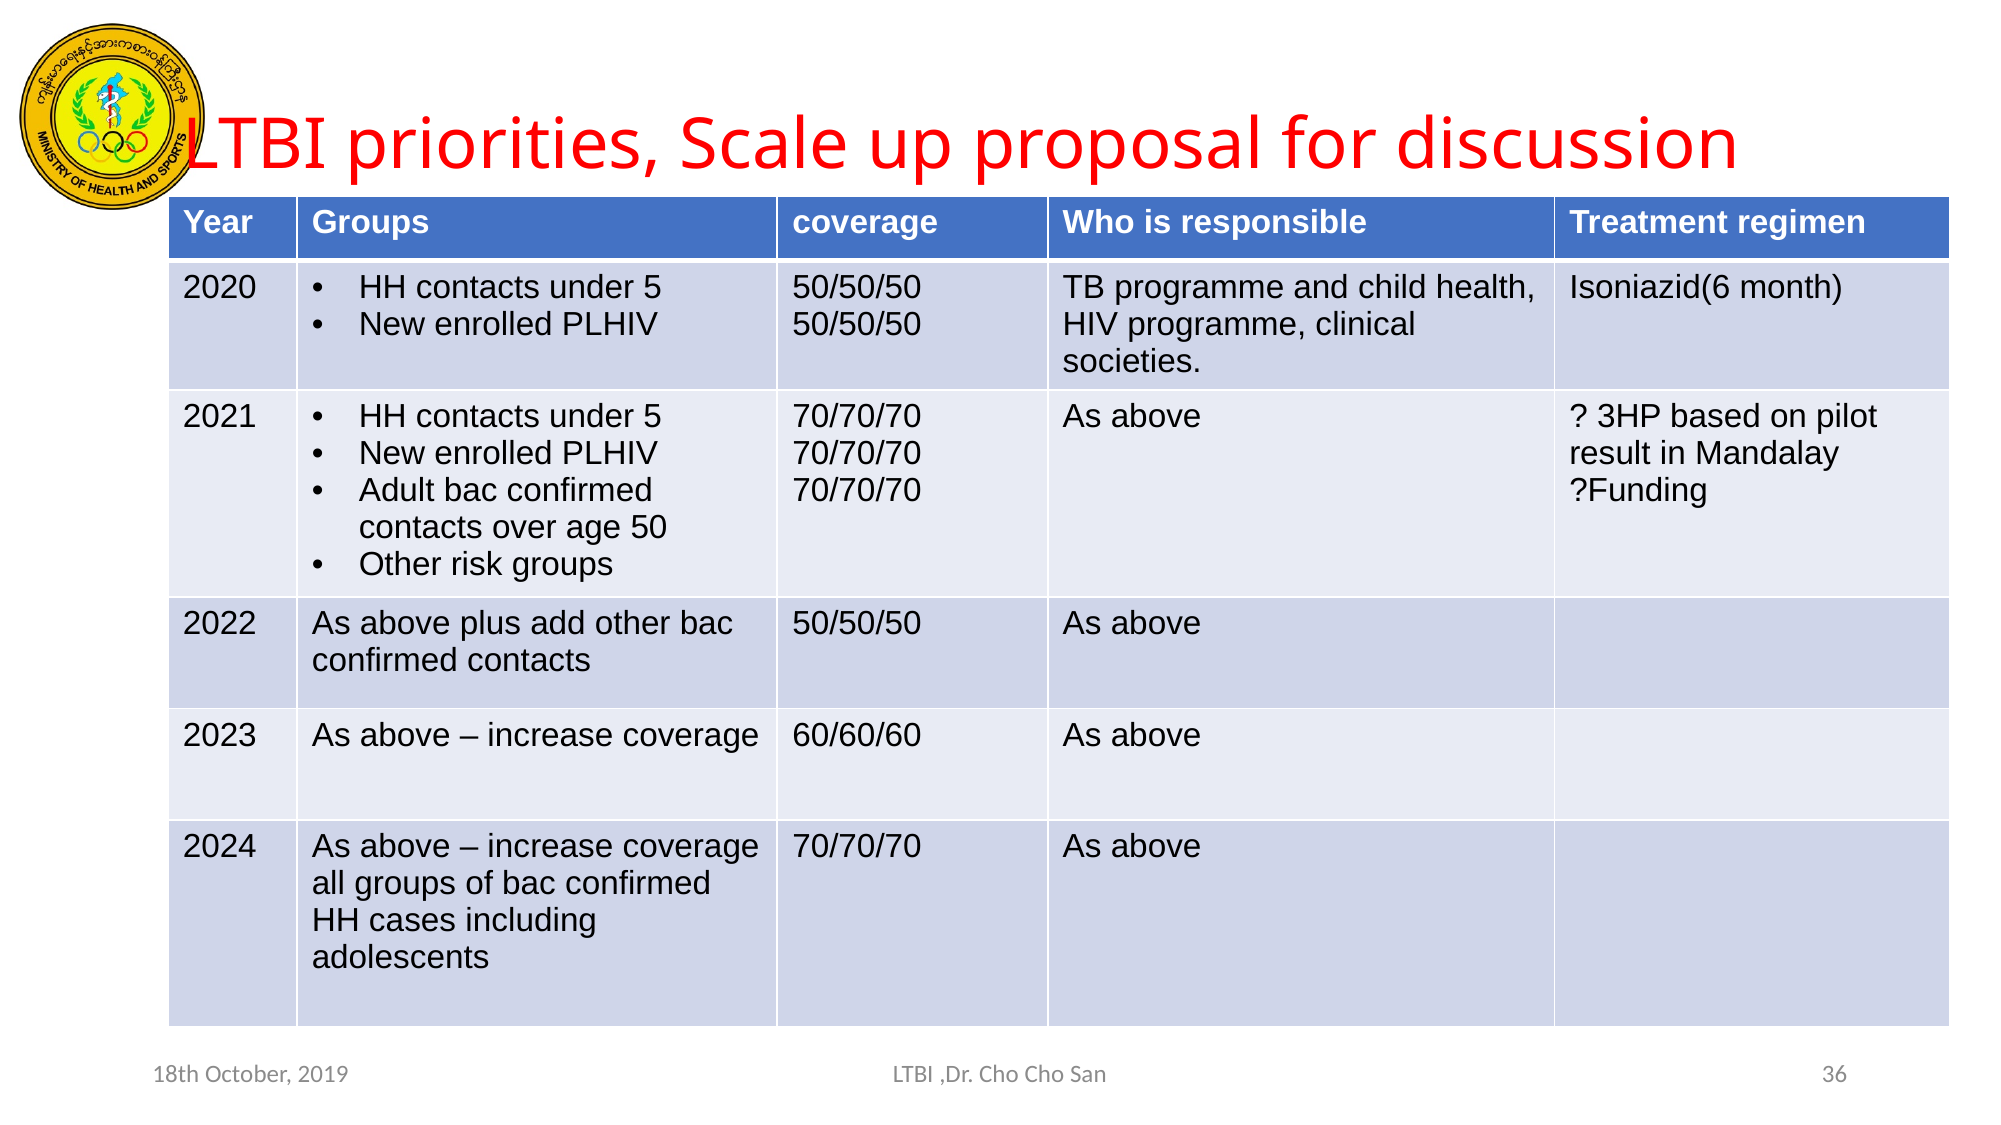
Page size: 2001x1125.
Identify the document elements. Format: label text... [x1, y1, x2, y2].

table_cell 2024 [169, 821, 296, 1026]
table_cell 2020 [169, 263, 296, 389]
table_cell 2021 [169, 391, 296, 596]
table_cell 70/70/70 [778, 821, 1047, 1026]
table_cell [1555, 821, 1949, 1026]
slide_number 36 [1412, 1042, 1863, 1103]
table_header Treatment regimen [1555, 197, 1949, 258]
table_cell HH contacts under 5 New enrolled PLHIV [298, 263, 776, 389]
table_cell As above [1049, 821, 1554, 1026]
table_cell 70/70/70 70/70/70 70/70/70 [778, 391, 1047, 596]
table_cell As above [1049, 598, 1554, 708]
table_cell 50/50/50 50/50/50 [778, 263, 1047, 389]
picture [19, 23, 205, 210]
table_cell HH contacts under 5 New enrolled PLHIV Adult bac confirmed contacts over age 50 Other risk groups [298, 391, 776, 596]
table_cell As above [1049, 709, 1554, 819]
table_cell [1555, 709, 1949, 819]
table_cell 60/60/60 [778, 709, 1047, 819]
table_cell 50/50/50 [778, 598, 1047, 708]
table_cell As above – increase coverage [298, 709, 776, 819]
table_cell TB programme and child health, HIV programme, clinical societies. [1049, 263, 1554, 389]
table_header Who is responsible [1049, 197, 1554, 258]
table_cell As above [1049, 391, 1554, 596]
table_cell [1555, 598, 1949, 708]
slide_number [137, 1042, 588, 1103]
table_cell As above – increase coverage all groups of bac confirmed HH cases including adolescents [298, 821, 776, 1026]
title LTBI priorities, Scale up proposal for discussion [168, 96, 1763, 195]
table_header coverage [778, 197, 1047, 258]
table_header Year [169, 197, 296, 258]
table_cell Isoniazid(6 month) [1555, 263, 1949, 389]
table_cell 2023 [169, 709, 296, 819]
table_cell As above plus add other bac confirmed contacts [298, 598, 776, 708]
footer LTBI ,Dr. Cho Cho San [662, 1042, 1338, 1103]
table_header Groups [298, 197, 776, 258]
table_cell 2022 [169, 598, 296, 708]
table_cell ? 3HP based on pilot result in Mandalay ?Funding [1555, 391, 1949, 596]
